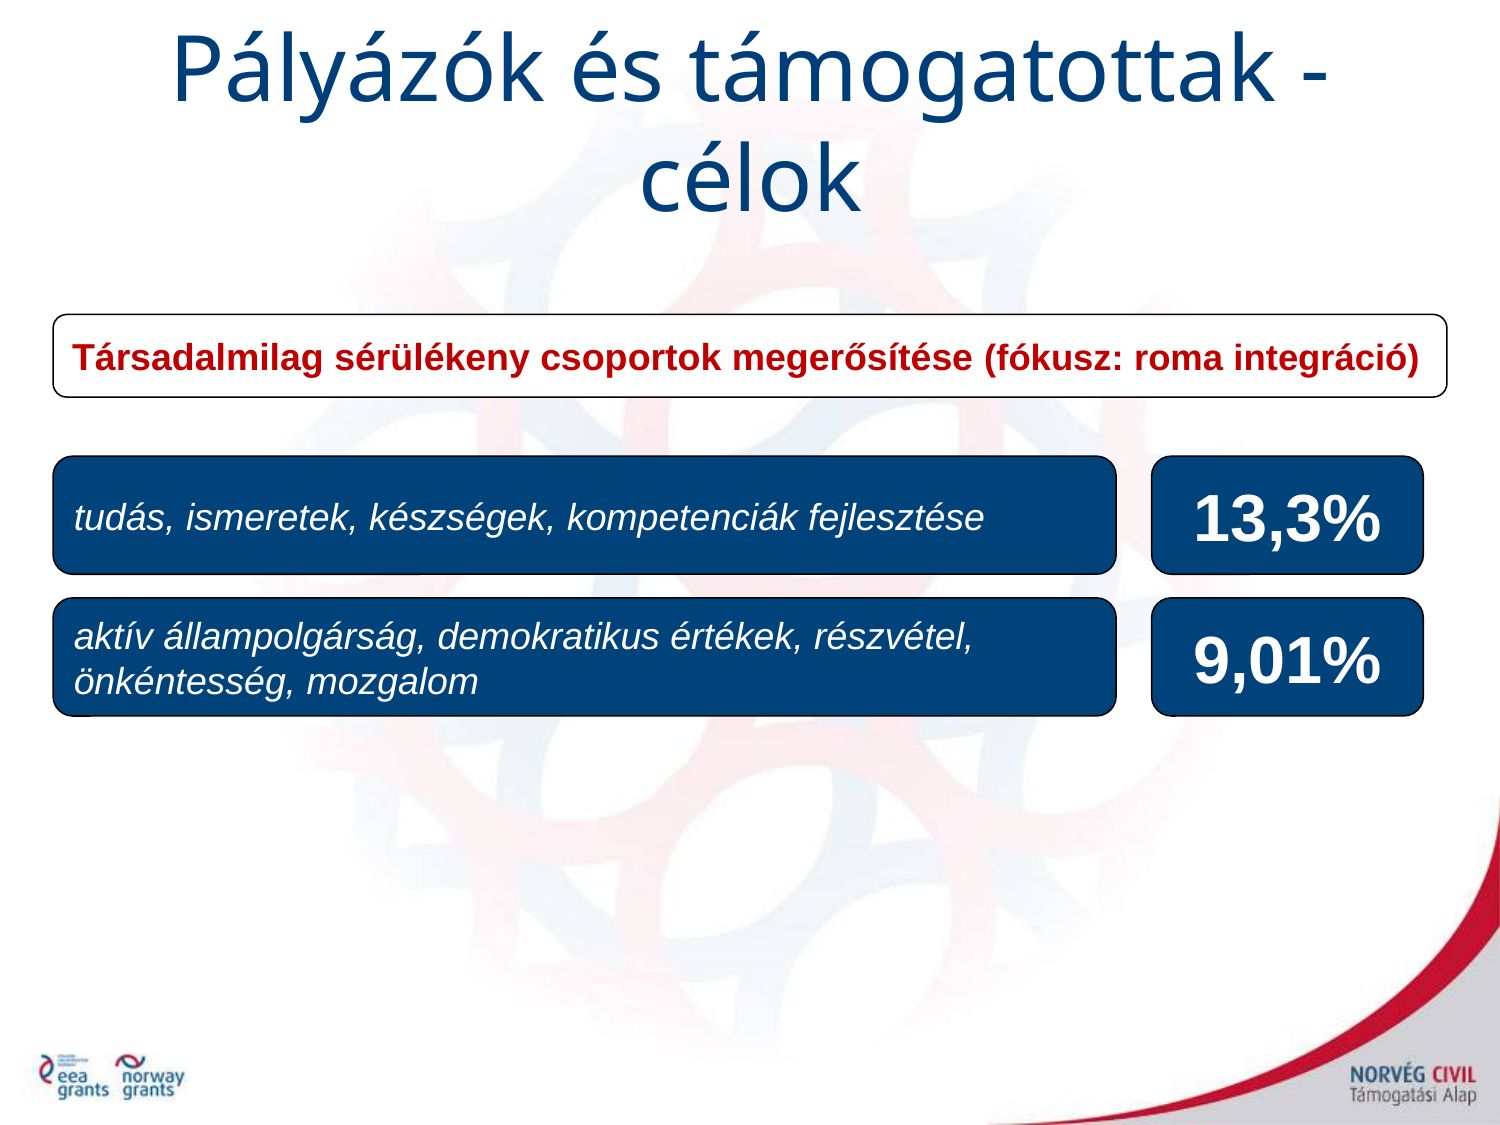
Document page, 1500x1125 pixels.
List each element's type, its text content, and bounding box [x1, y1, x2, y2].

text_box aktív állampolgárság, demokratikus értékek, részvétel, önkéntesség, mozgalom [53, 597, 1117, 716]
text_box 9,01% [1151, 597, 1424, 716]
text_box tudás, ismeretek, készségek, kompetenciák fejlesztése [53, 456, 1117, 575]
text_box 13,3% [1151, 456, 1424, 575]
picture [0, 0, 1500, 1125]
text_box Társadalmilag sérülékeny csoportok megerősítése (fókusz: roma integráció) [53, 314, 1447, 398]
text_box Pályázók és támogatottak - célok [41, 31, 1459, 209]
